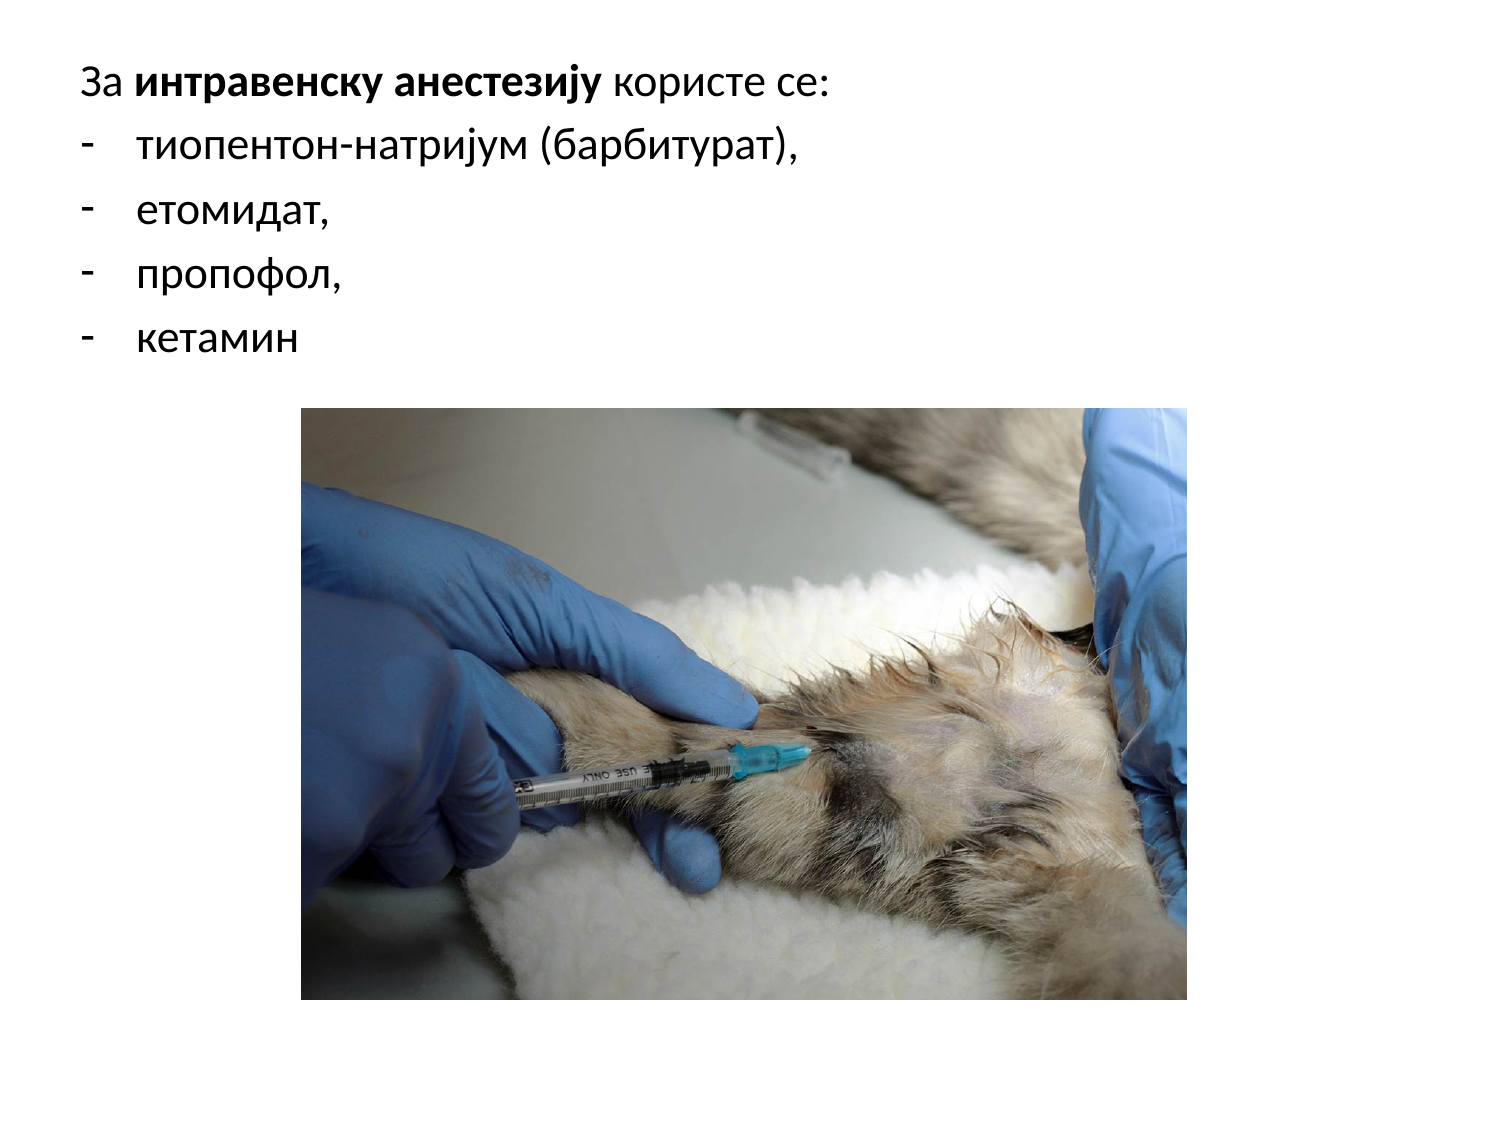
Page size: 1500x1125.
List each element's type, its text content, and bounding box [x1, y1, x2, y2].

list За интравенску анестезију користе се: тиопентон-натријум (барбитурат), етомидат, пропофол, кетамин [64, 42, 904, 480]
picture [300, 408, 1188, 1000]
